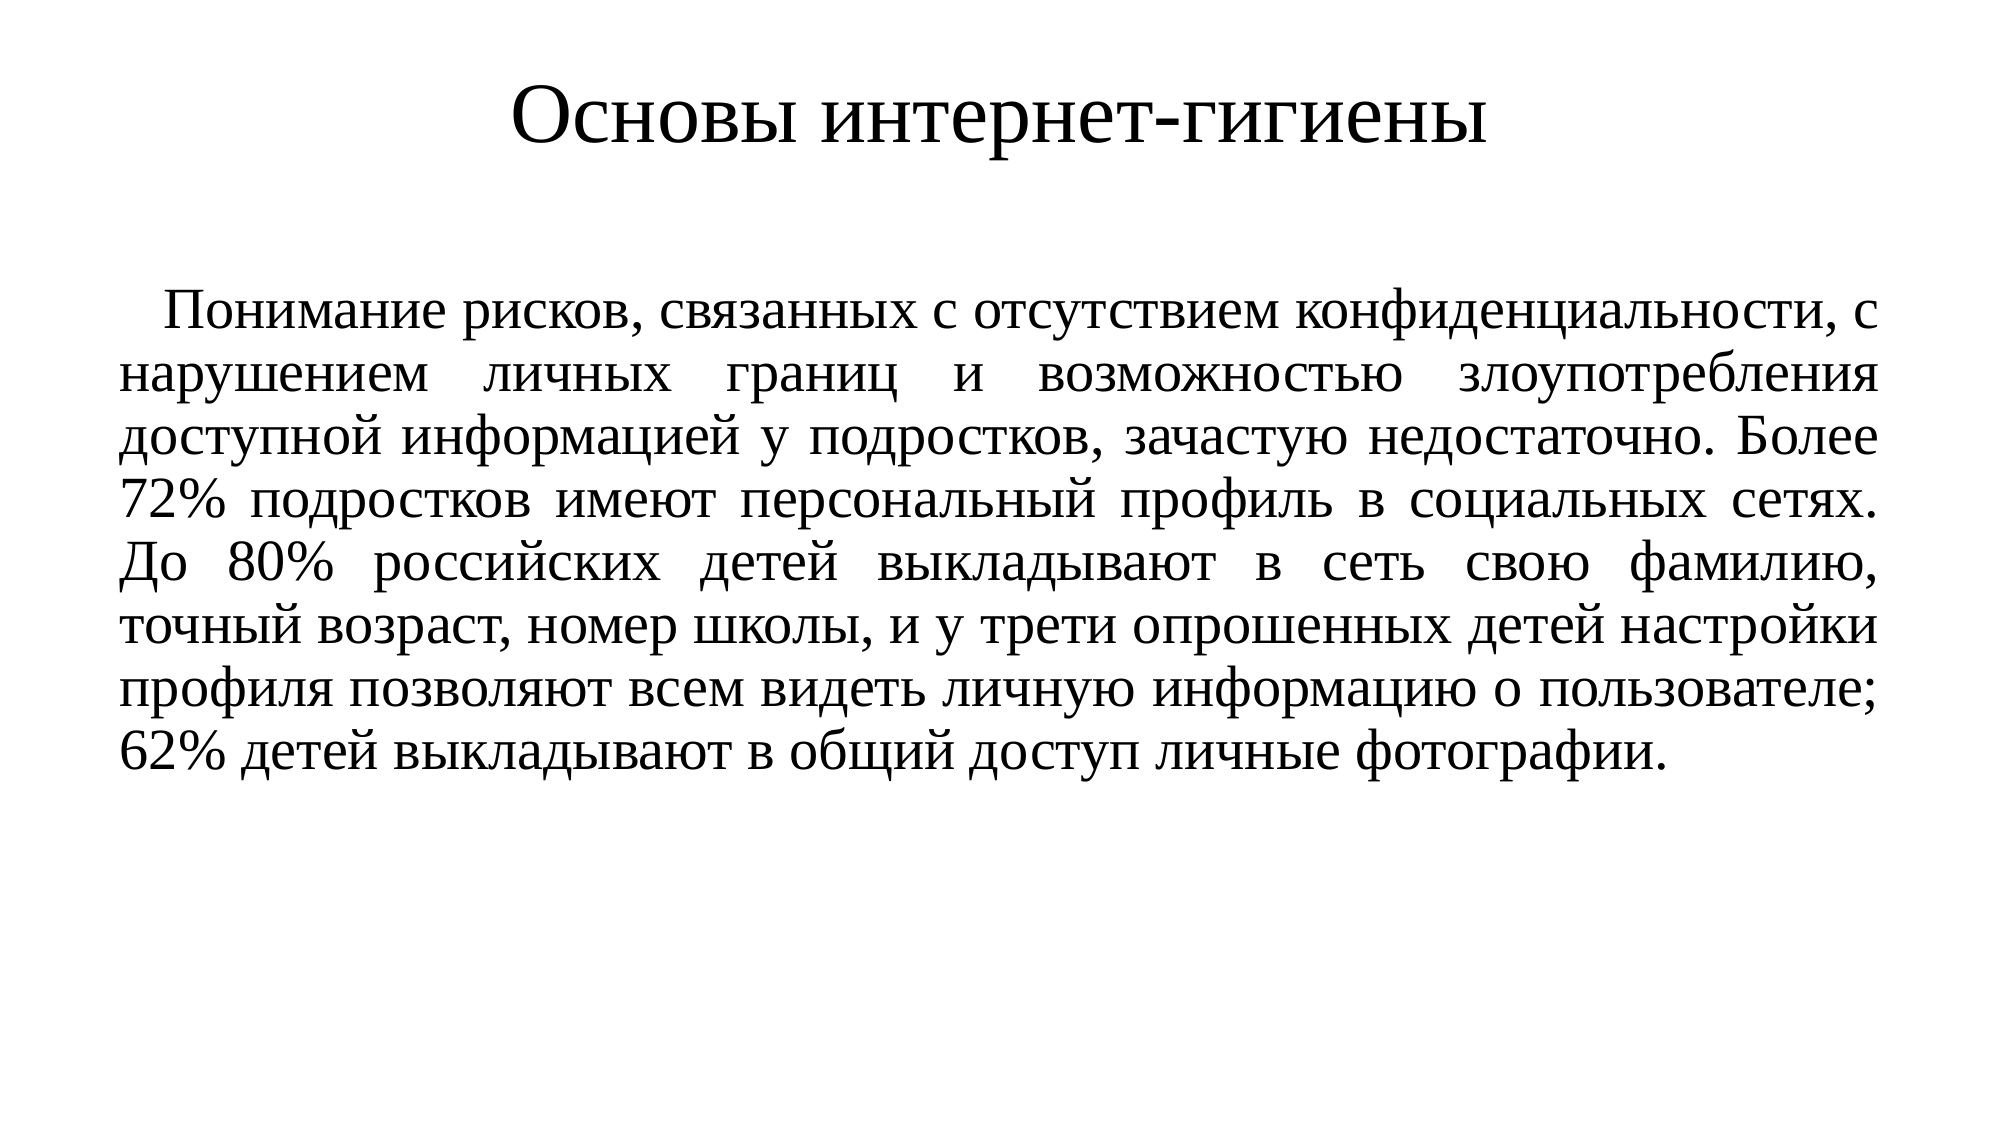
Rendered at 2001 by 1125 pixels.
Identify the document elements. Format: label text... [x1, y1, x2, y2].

title Основы интернет-гигиены [137, 59, 1863, 169]
list Понимание рисков, связанных с отсутствием конфиденциальности, с нарушением личных границ и возможностью злоупотребления доступной информацией у подростков, зачастую недостаточно. Более 72% подростков имеют персональный профиль в социальных сетях. До 80% российских детей выкладывают в сеть свою фамилию, точный возраст, номер школы, и у трети опрошенных детей настройки профиля позволяют всем видеть личную информацию о пользователе; 62% детей выкладывают в общий доступ личные фотографии. [104, 270, 1896, 1014]
